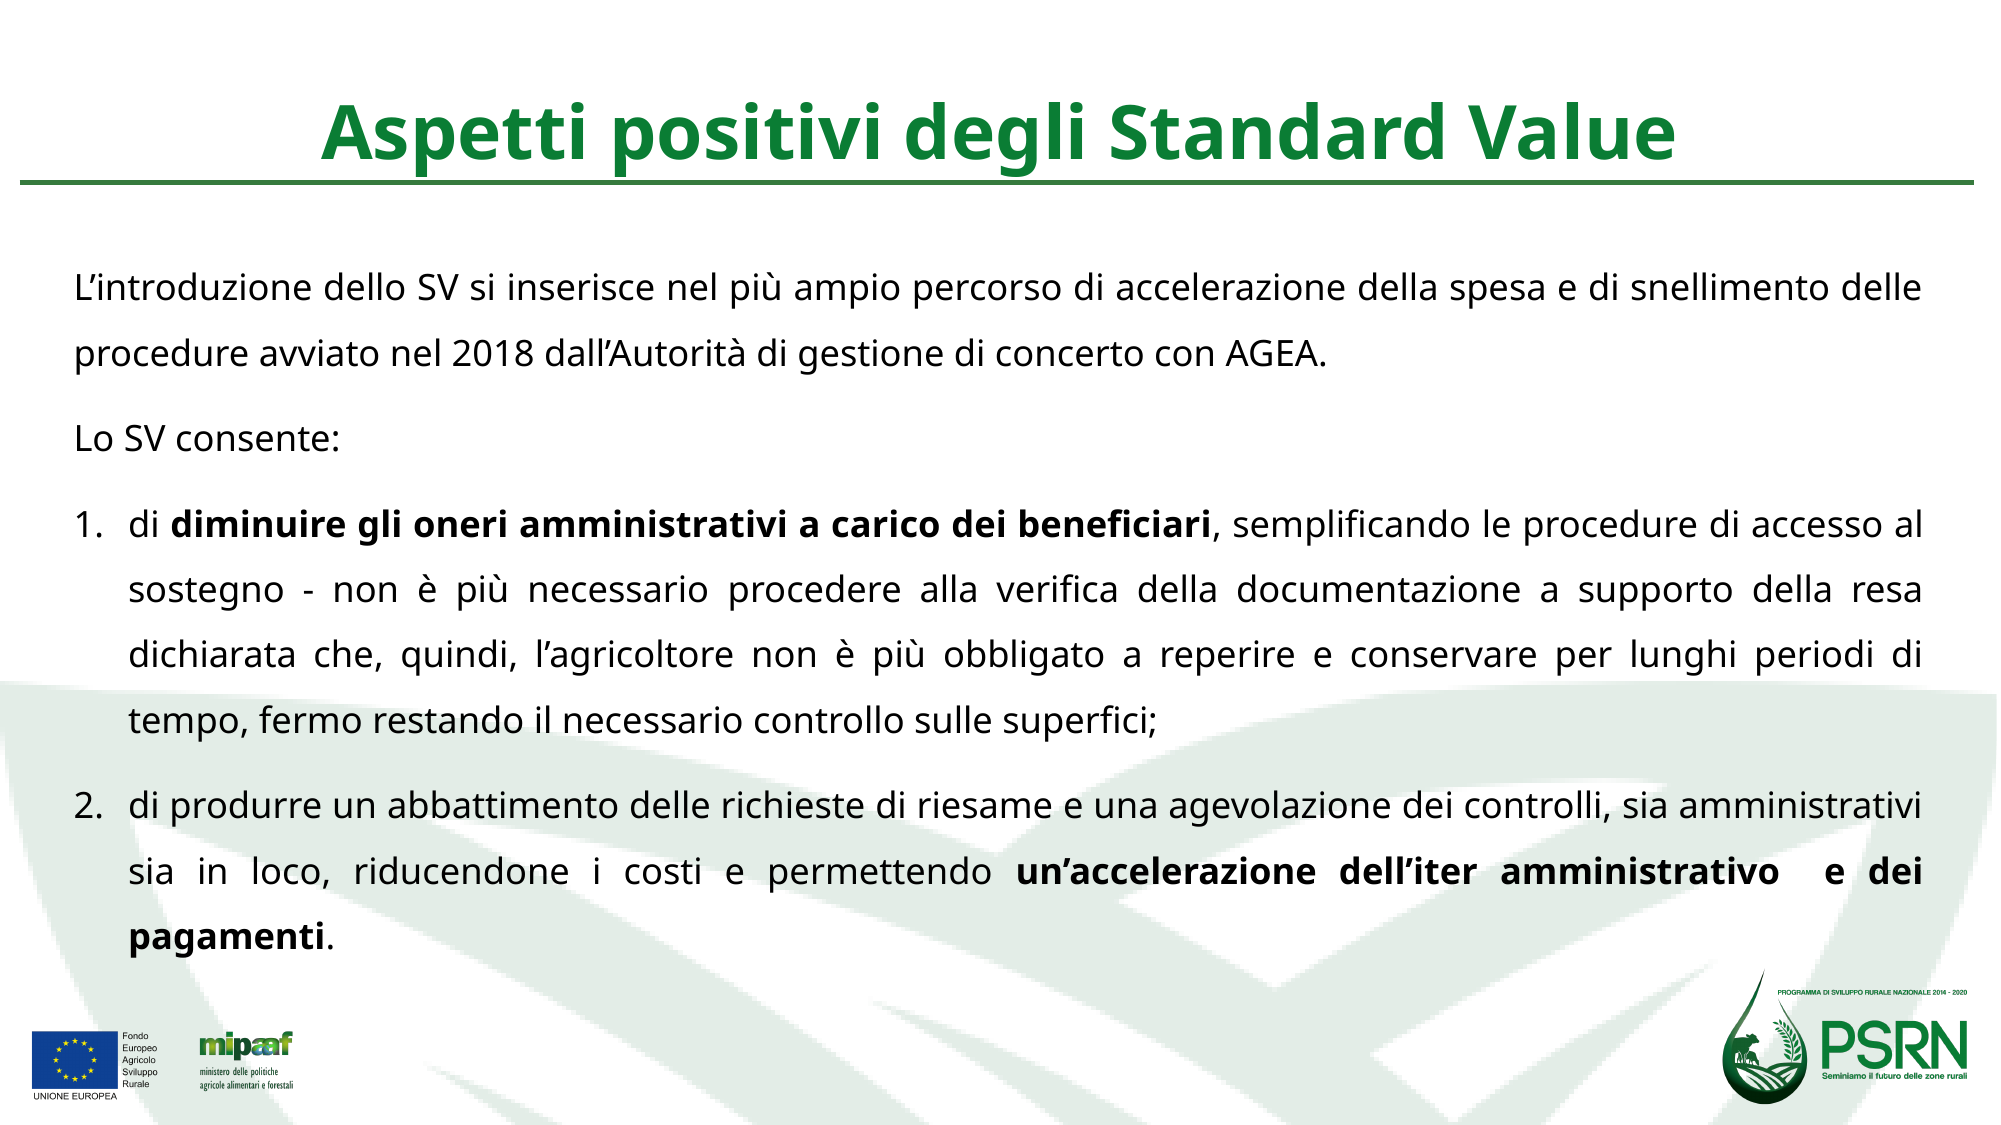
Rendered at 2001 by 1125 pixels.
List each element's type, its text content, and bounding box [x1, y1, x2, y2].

list L’introduzione dello SV si inserisce nel più ampio percorso di accelerazione della spesa e di snellimento delle procedure avviato nel 2018 dall’Autorità di gestione di concerto con AGEA. Lo SV consente: di diminuire gli oneri amministrativi a carico dei beneficiari, semplificando le procedure di accesso al sostegno - non è più necessario procedere alla verifica della documentazione a supporto della resa dichiarata che, quindi, l’agricoltore non è più obbligato a reperire e conservare per lunghi periodi di tempo, fermo restando il necessario controllo sulle superfici; di produrre un abbattimento delle richieste di riesame e una agevolazione dei controlli, sia amministrativi sia in loco, riducendone i costi e permettendo un’accelerazione dell’iter amministrativo e dei pagamenti. [58, 235, 1940, 969]
picture [19, 901, 324, 1125]
picture [1696, 901, 2000, 1125]
title Aspetti positivi degli Standard Value [0, 87, 2000, 183]
